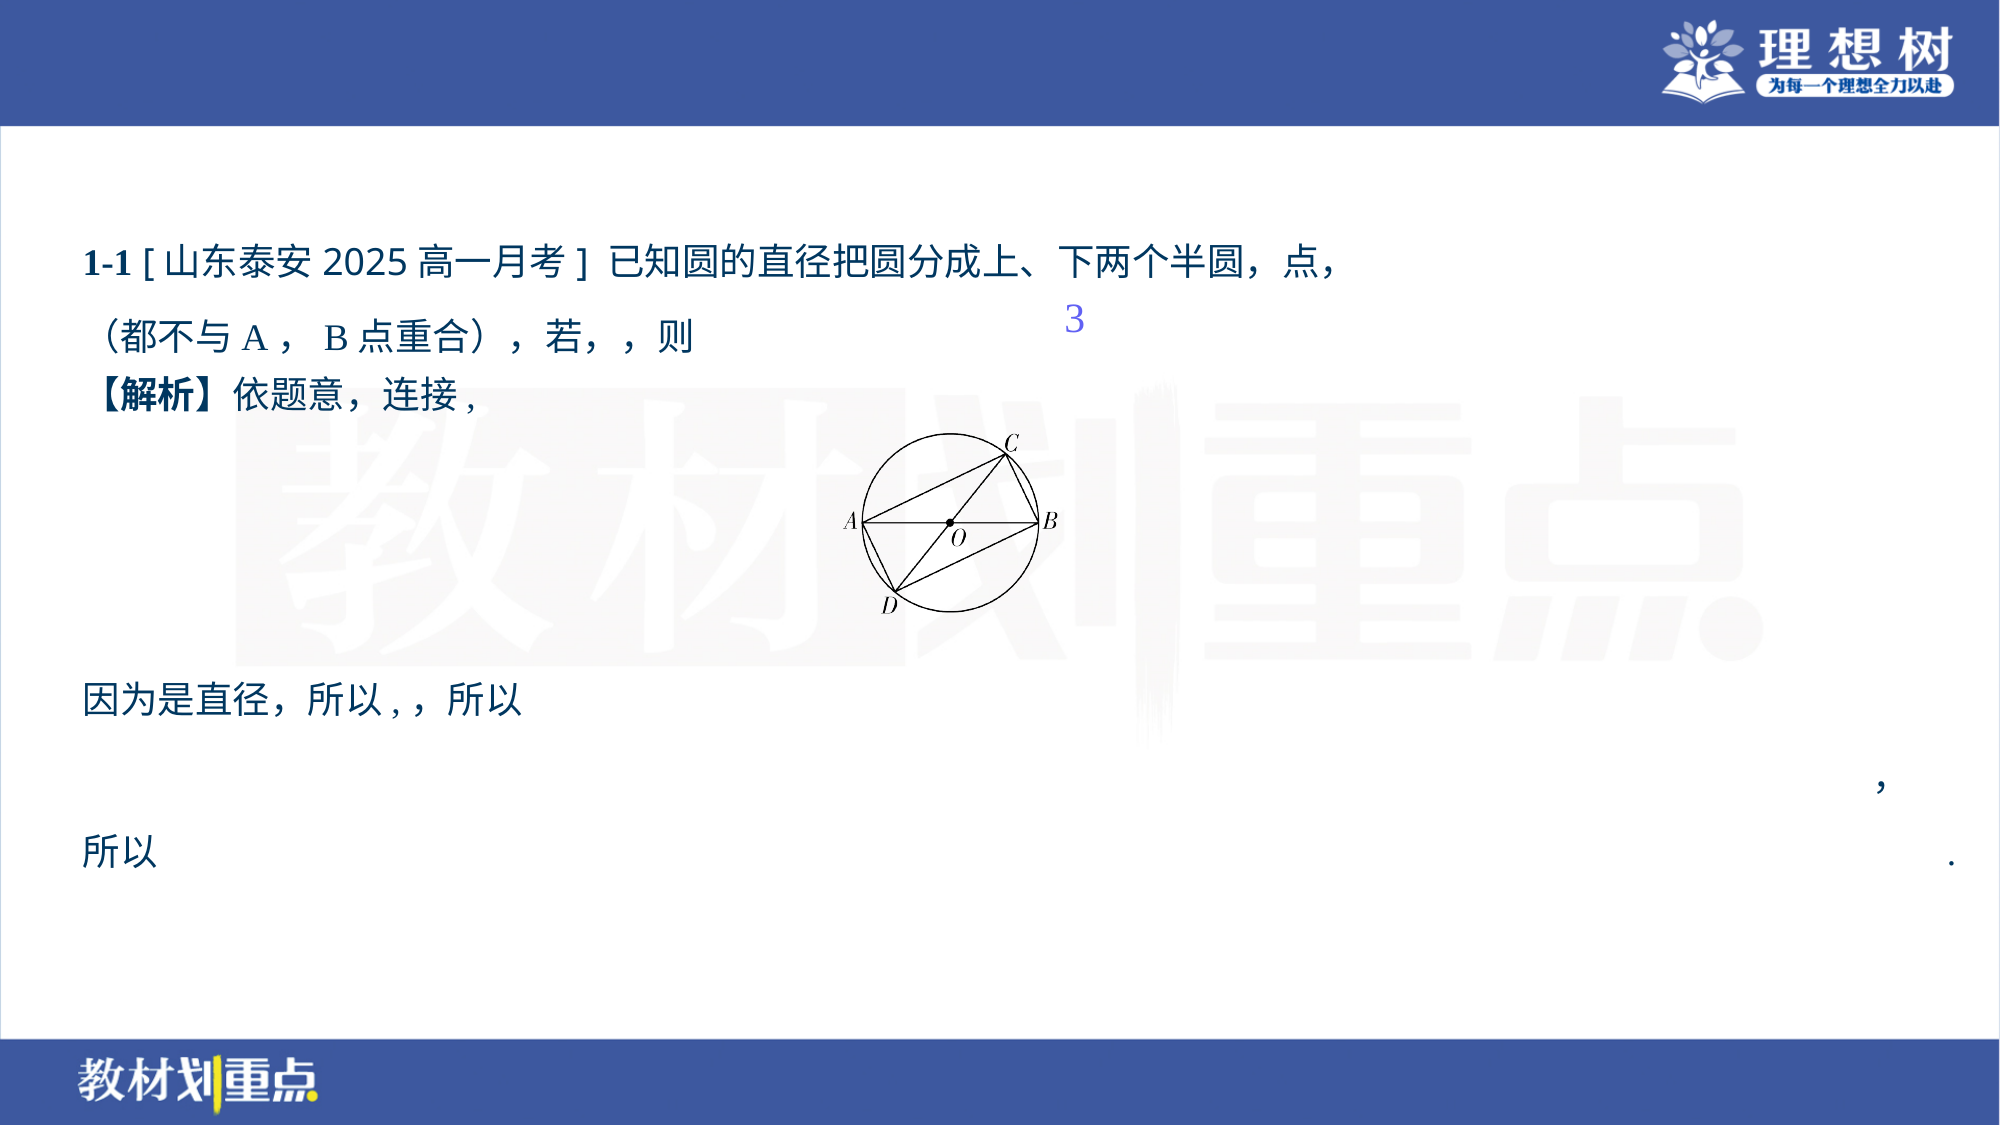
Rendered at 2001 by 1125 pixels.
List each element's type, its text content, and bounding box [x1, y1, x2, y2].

text_box 3 [1049, 289, 1101, 339]
picture [0, 0, 2000, 1125]
